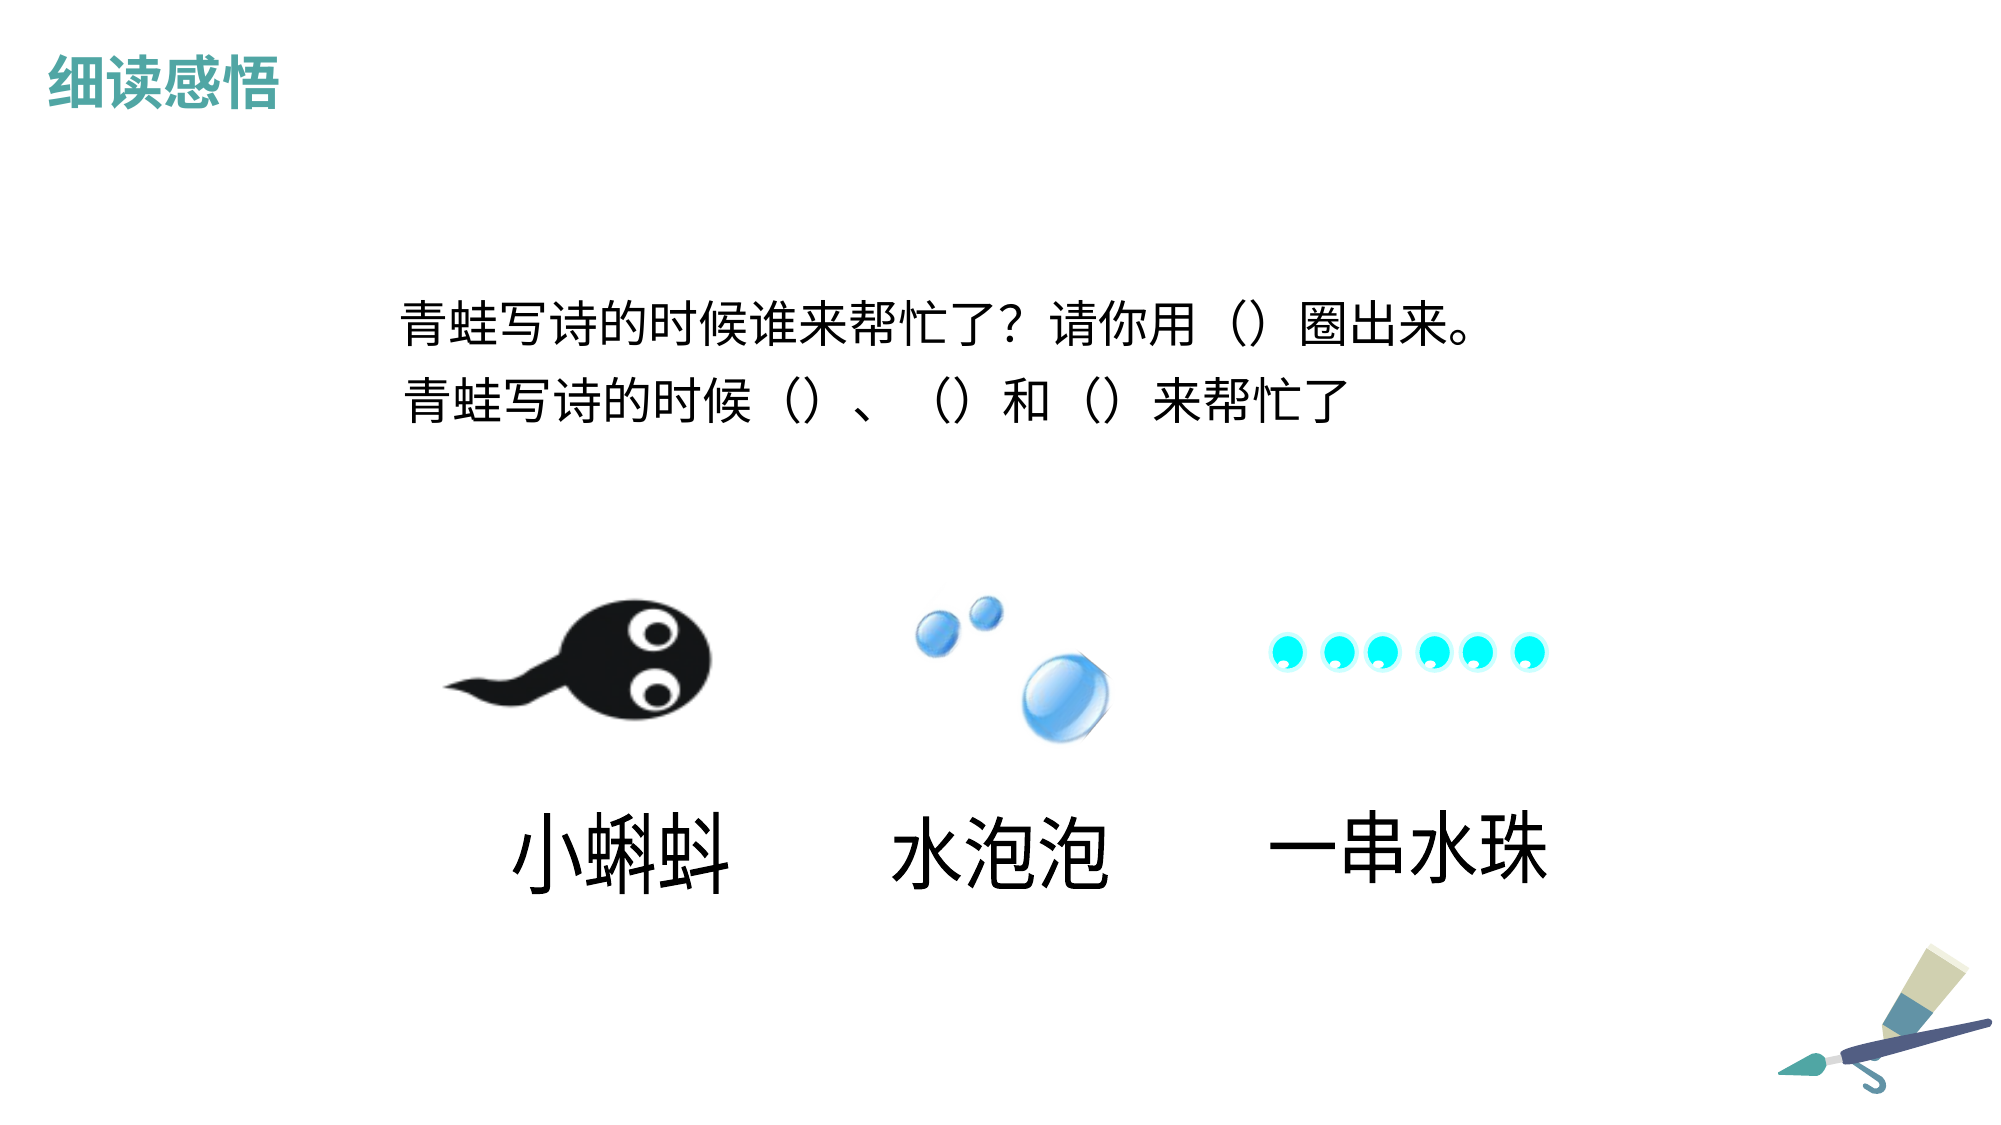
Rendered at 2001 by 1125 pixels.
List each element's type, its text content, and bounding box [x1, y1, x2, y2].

text_box [1460, 634, 1496, 671]
picture [997, 847, 1004, 856]
text_box [1417, 634, 1452, 671]
text_box [1372, 660, 1384, 669]
text_box [1519, 660, 1531, 669]
text_box [1329, 660, 1341, 669]
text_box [1811, 945, 1974, 1125]
text_box [1365, 634, 1401, 671]
picture [800, 508, 1173, 895]
picture [424, 588, 725, 750]
text_box 细读感悟 [32, 38, 296, 124]
text_box [1424, 660, 1436, 669]
text_box [1270, 634, 1306, 671]
text_box [1468, 660, 1479, 669]
text_box 青蛙写诗的时候（）、（）和（）来帮忙了 [387, 362, 1831, 437]
text_box [1278, 660, 1289, 669]
text_box 青蛙写诗的时候谁来帮忙了？请你用（）圈出来。 [285, 154, 1559, 372]
text_box [1512, 634, 1547, 671]
text_box [1322, 634, 1357, 671]
